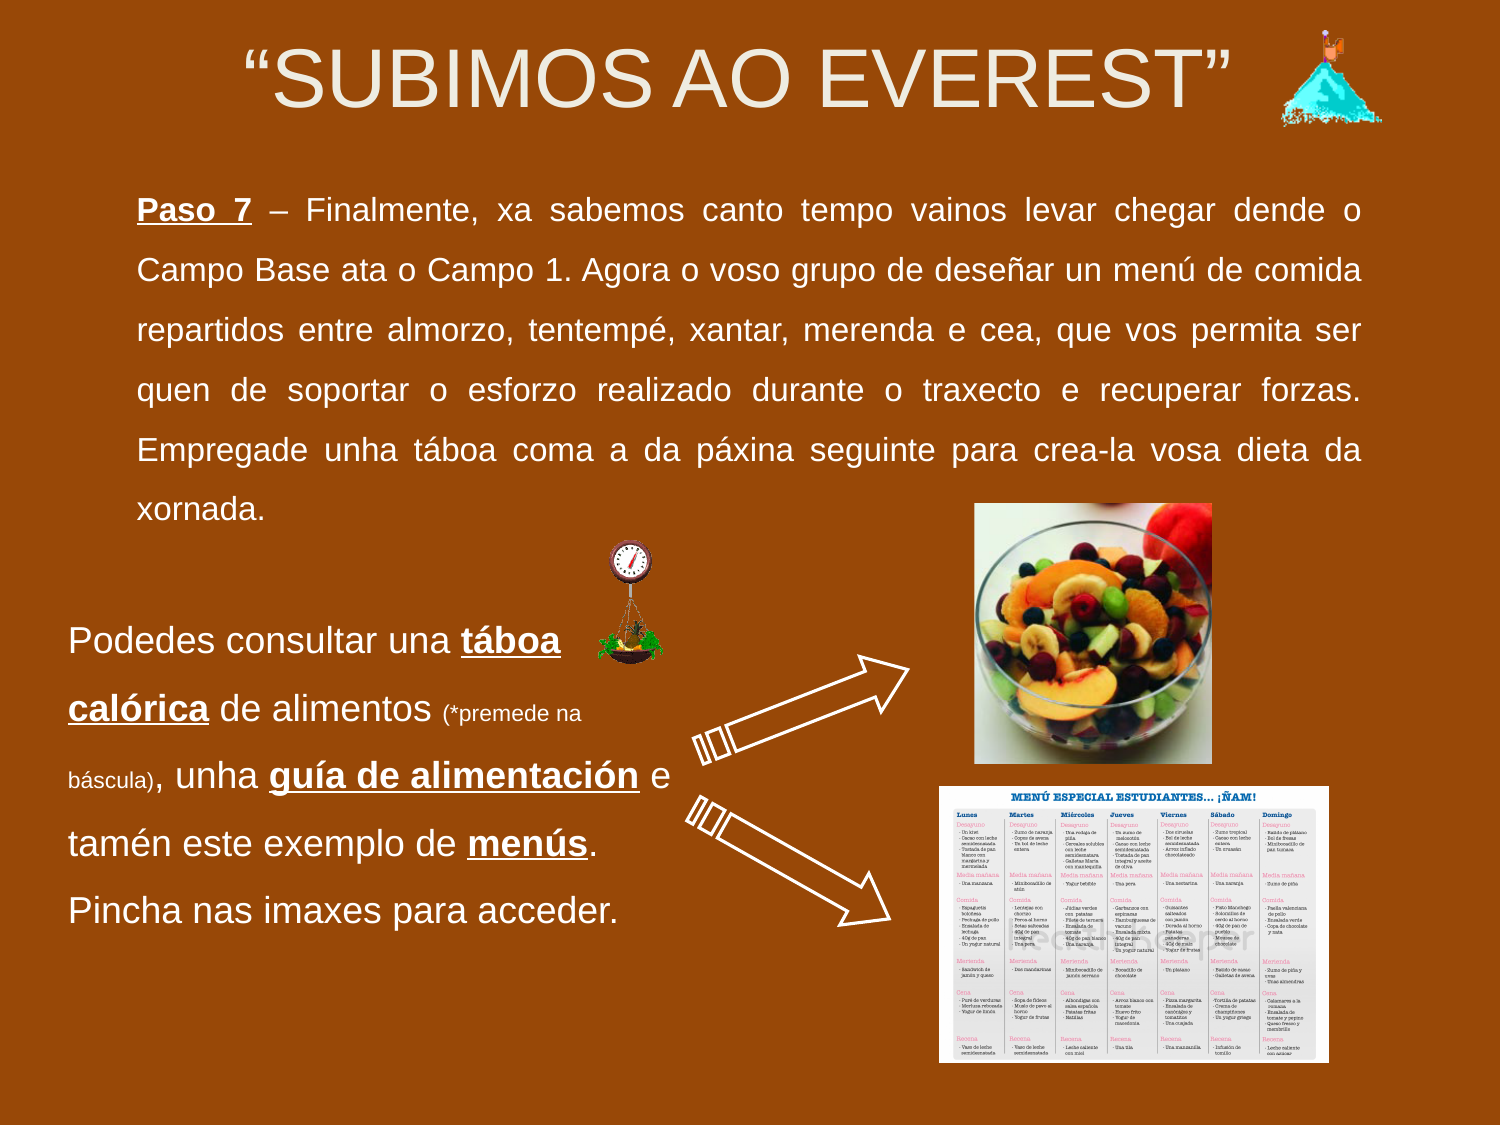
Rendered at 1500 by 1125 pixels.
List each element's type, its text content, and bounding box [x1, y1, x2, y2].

text_box [699, 803, 725, 835]
title “SUBIMOS AO EVEREST” [218, 0, 1258, 149]
text_box Podedes consultar una táboa calórica de alimentos (*premede na báscula), unha guía de alimentación e tamén este exemplo de menús. Pincha nas imaxes para acceder. [53, 586, 691, 939]
picture [596, 538, 663, 672]
picture [938, 786, 1329, 1063]
text_box [706, 728, 730, 759]
picture [974, 503, 1213, 764]
picture [1281, 30, 1382, 127]
text_box Paso 7 – Finalmente, xa sabemos canto tempo vainos levar chegar dende o Campo Base ata o Campo 1. Agora o voso grupo de deseñar un menú de comida repartidos entre almorzo, tentempé, xantar, merenda e cea, que vos permita ser quen de soportar o esforzo realizado durante o traxecto e recuperar forzas. Empregade unha táboa coma a da páxina seguinte para crea-la vosa dieta da xornada. [121, 160, 1379, 535]
text_box [726, 656, 908, 752]
text_box [717, 813, 890, 926]
text_box [693, 735, 711, 765]
text_box [686, 796, 707, 825]
